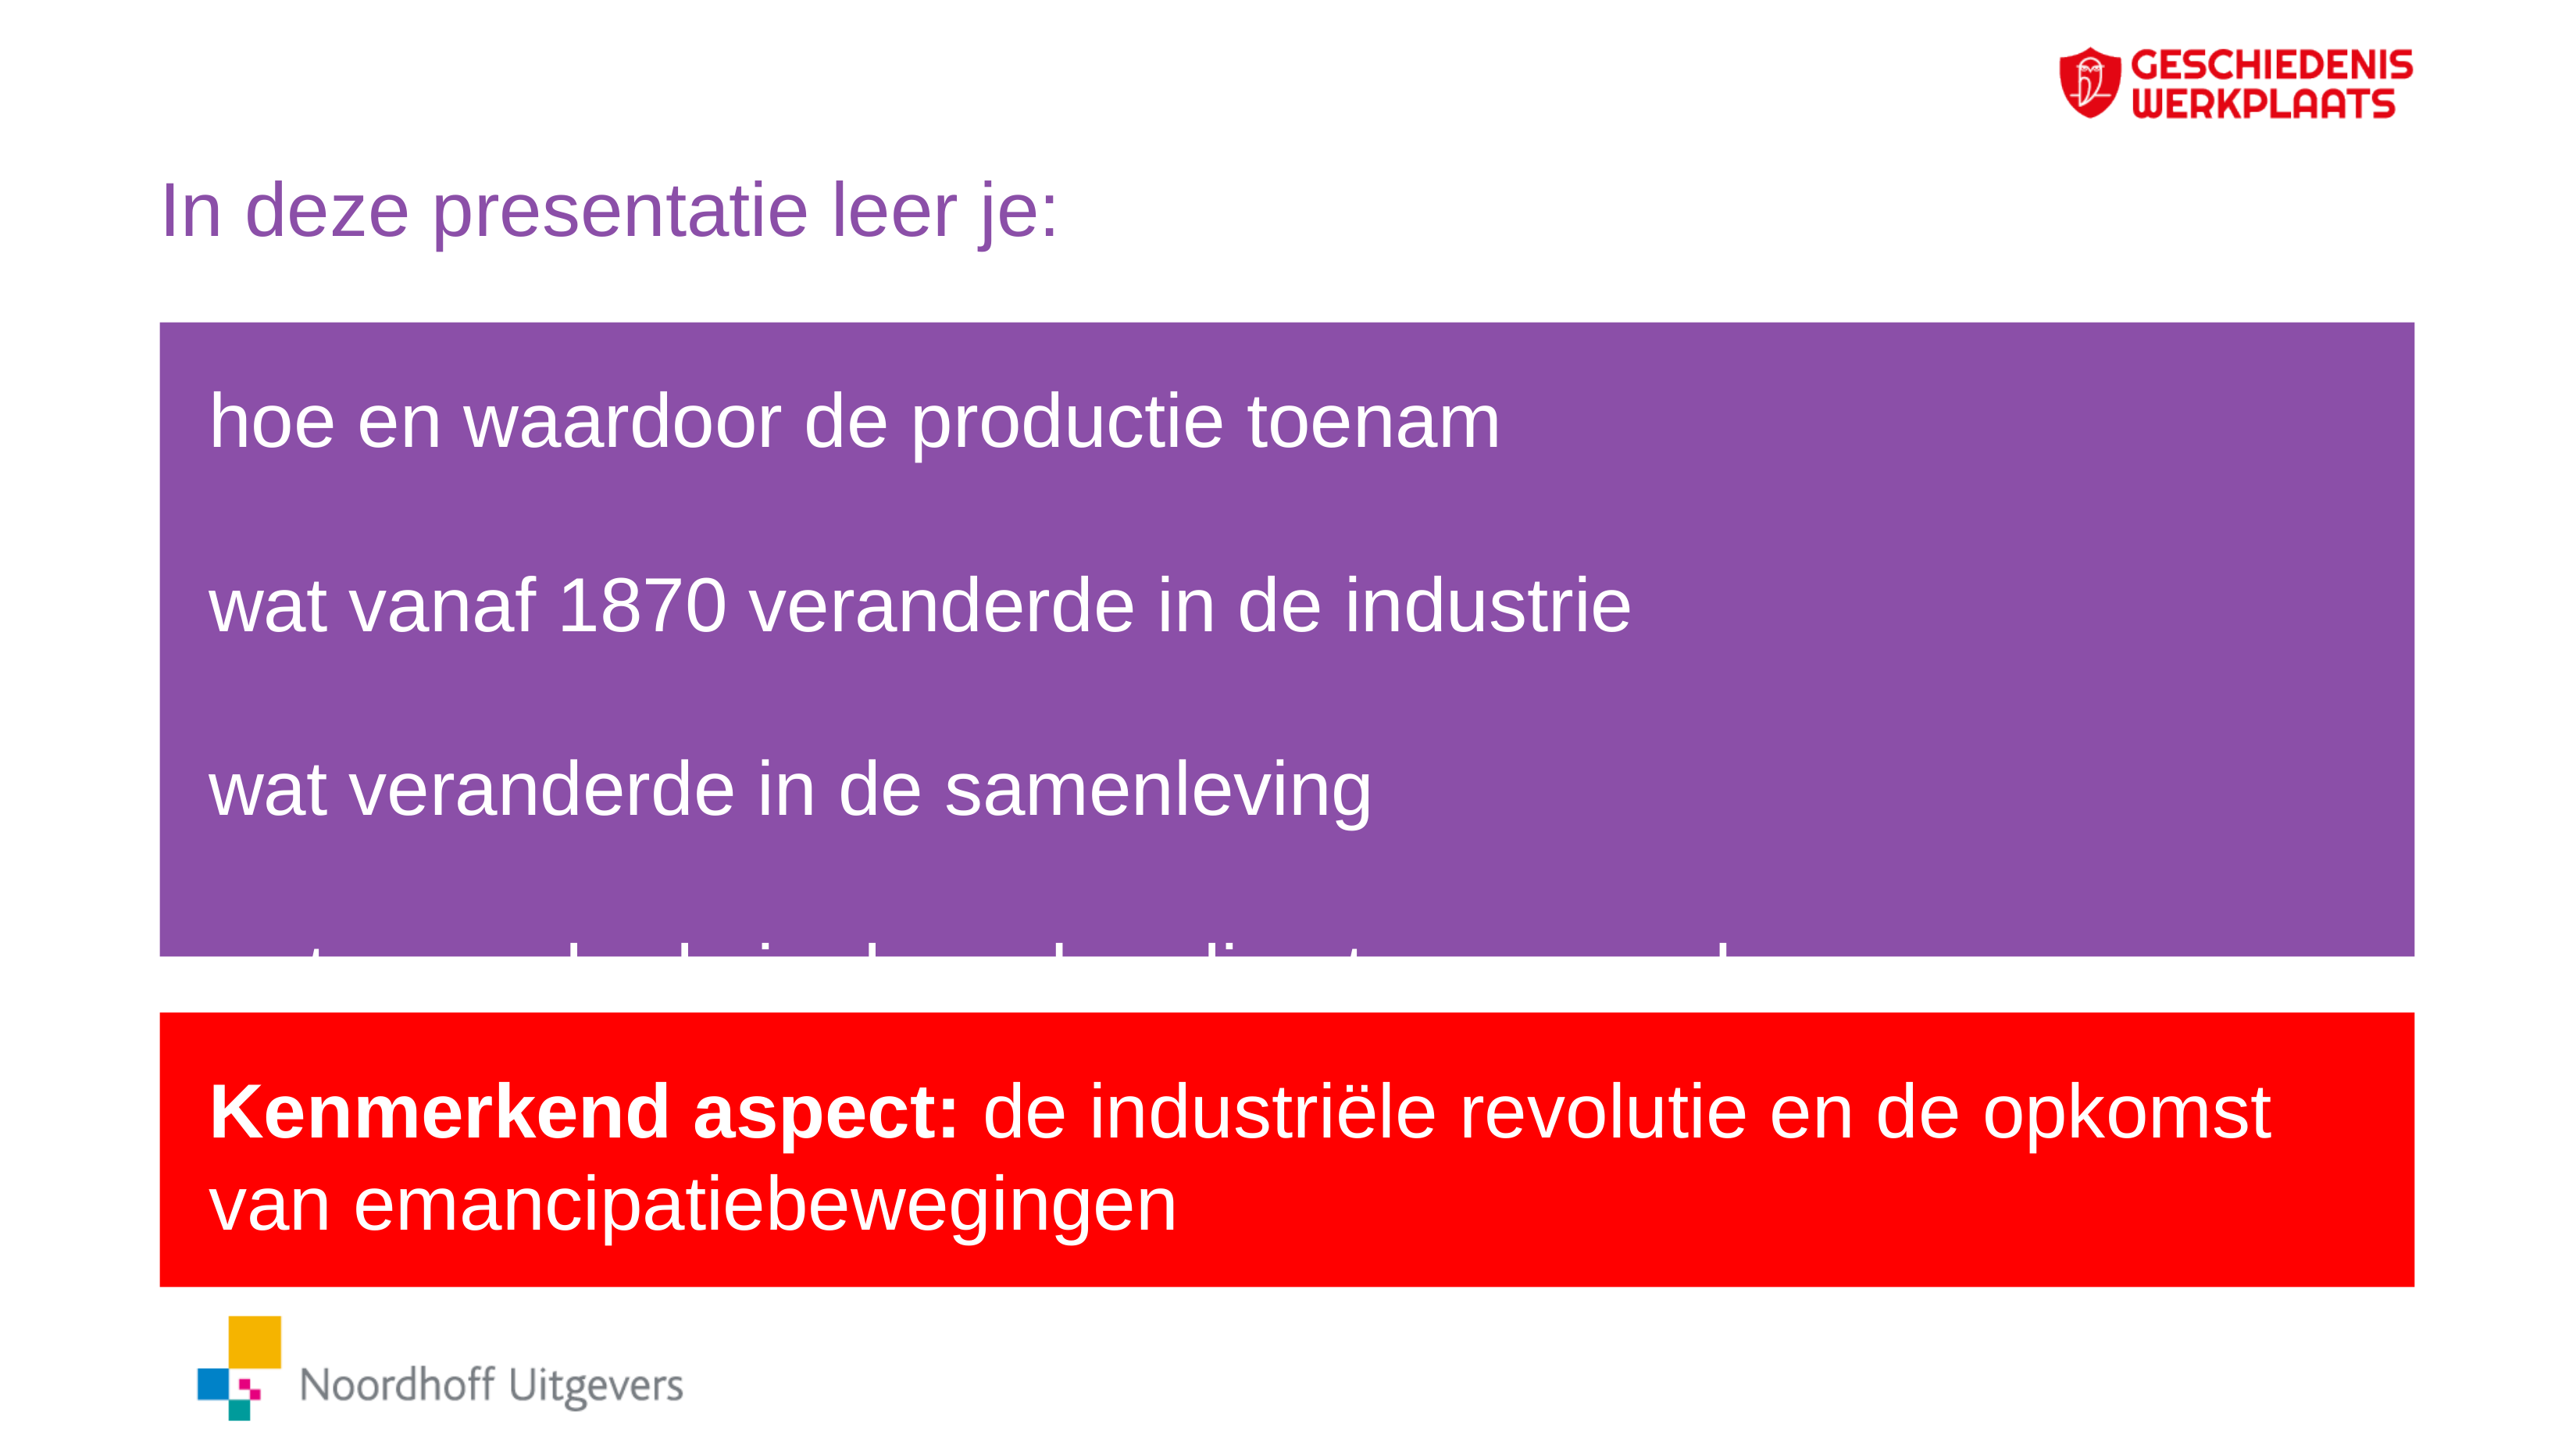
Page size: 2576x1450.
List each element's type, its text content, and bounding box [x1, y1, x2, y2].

list Kenmerkend aspect: de industriële revolutie en de opkomst van emancipatiebewegingen [159, 1012, 2415, 1288]
title In deze presentatie leer je: [159, 159, 2416, 266]
list hoe en waardoor de productie toenam wat vanaf 1870 veranderde in de industrie wat veranderde in de samenleving wat veranderde in de verhouding tussen werkgevers en werknemers [159, 322, 2415, 957]
picture [1610, 0, 2576, 161]
picture [159, 1288, 802, 1449]
